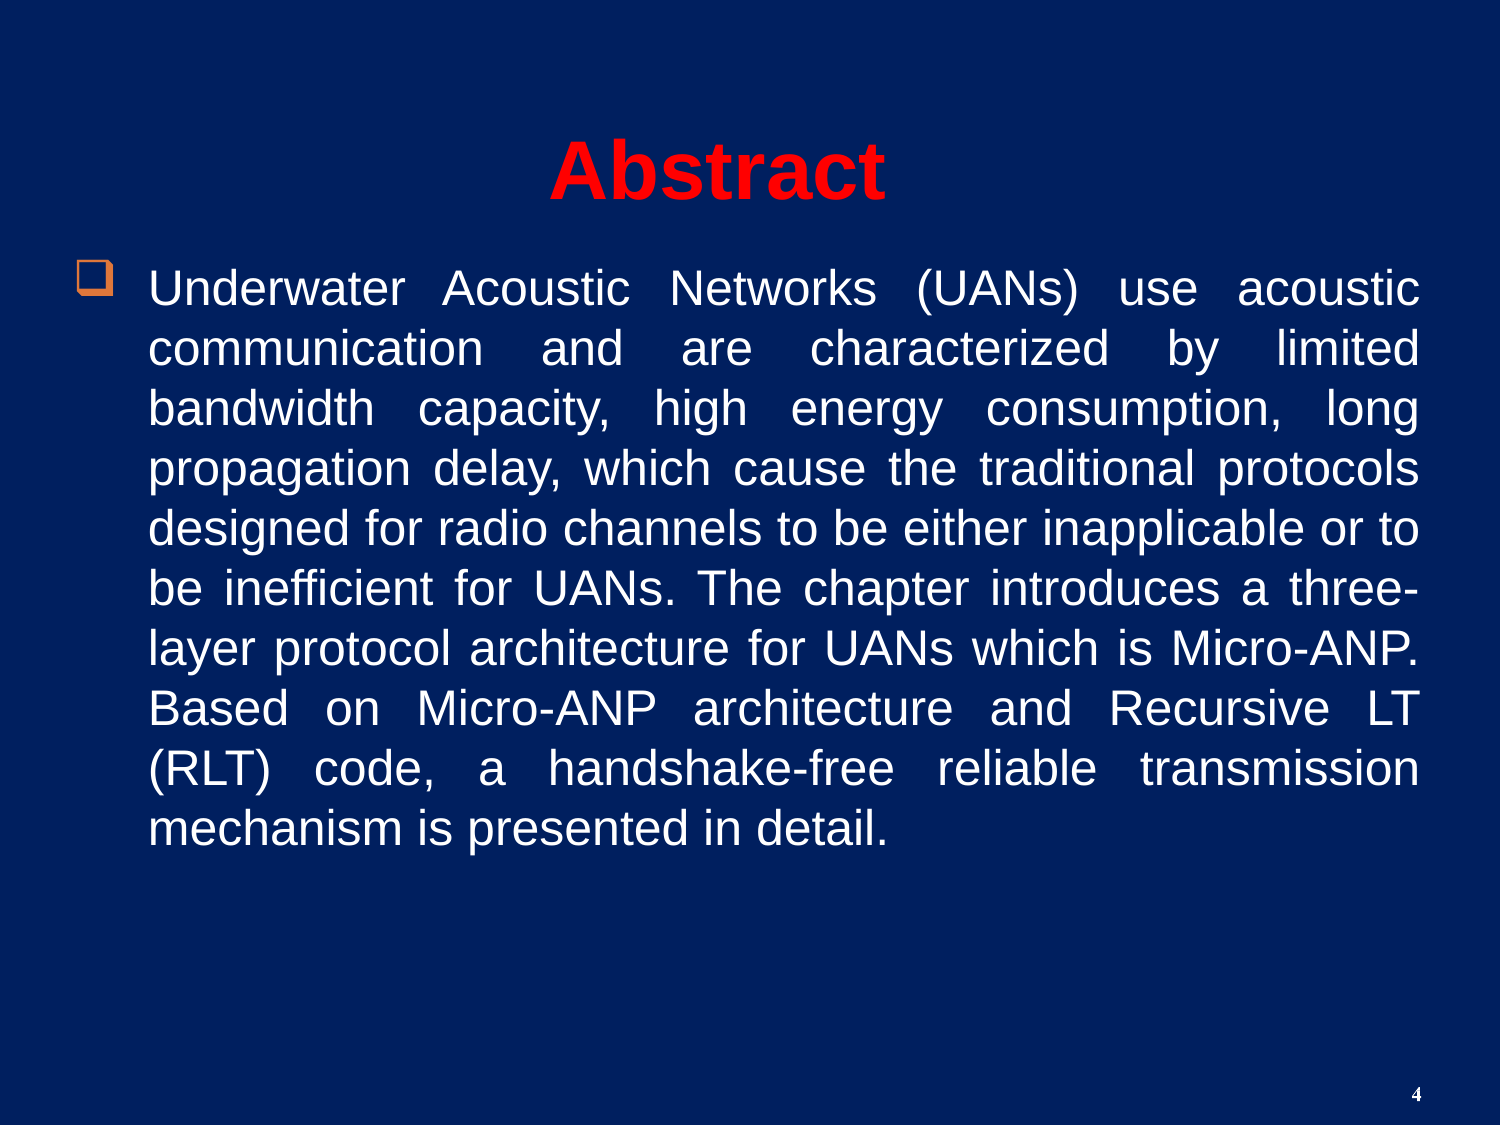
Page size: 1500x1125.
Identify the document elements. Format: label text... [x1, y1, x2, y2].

text_box [1412, 1087, 1422, 1102]
text_box Underwater Acoustic Networks (UANs) use acoustic communication and are characterized by limited bandwidth capacity, high energy consumption, long propagation delay, which cause the traditional protocols designed for radio channels to be either inapplicable or to be inefficient for UANs. The chapter introduces a three-layer protocol architecture for UANs which is Micro-ANP. Based on Micro-ANP architecture and Recursive LT (RLT) code, a handshake-free reliable transmission mechanism is presented in detail. [70, 254, 1421, 855]
text_box Abstract [70, 116, 1363, 217]
